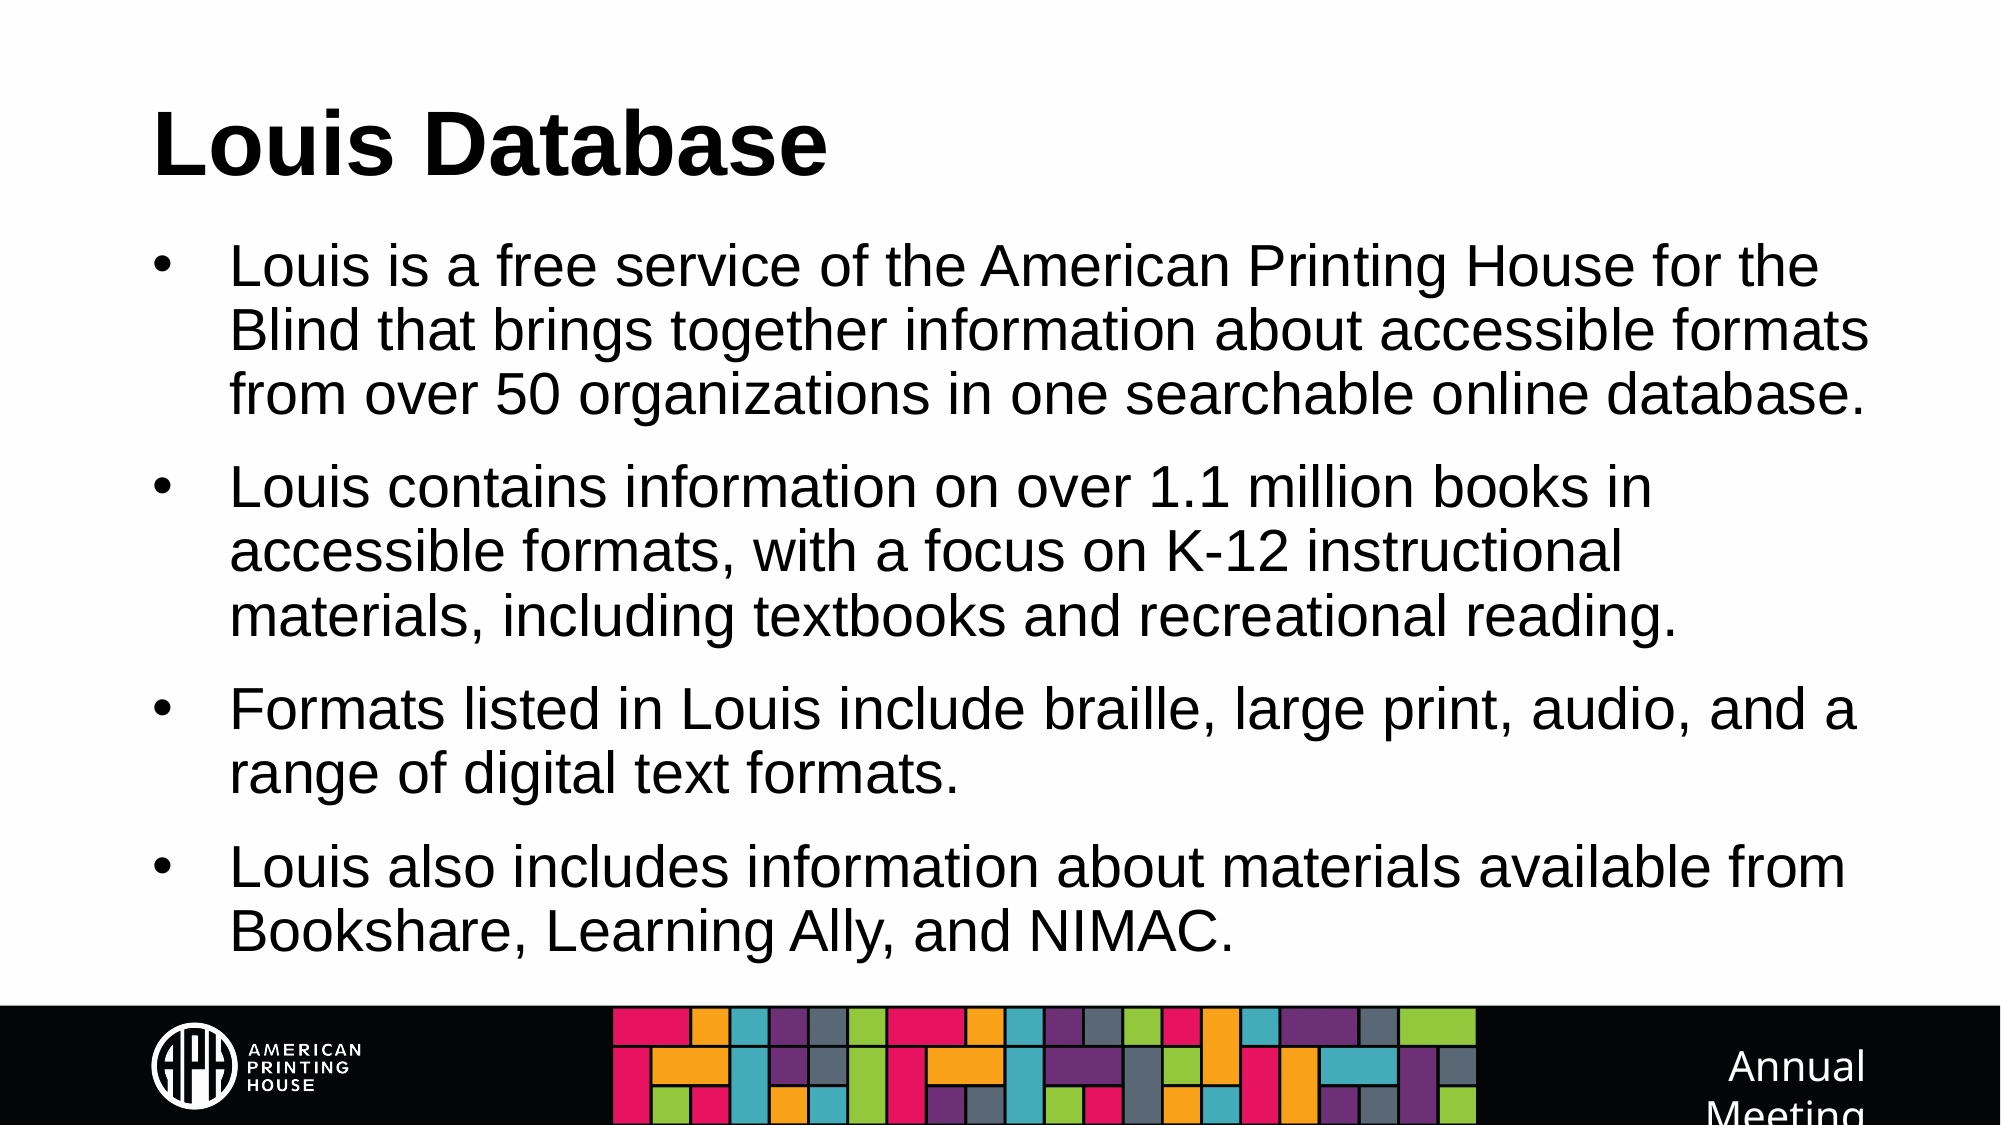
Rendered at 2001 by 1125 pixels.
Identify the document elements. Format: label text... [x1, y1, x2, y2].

picture [1821, 1111, 1833, 1125]
picture [0, 0, 2001, 1125]
picture [1846, 1111, 1858, 1125]
picture [1727, 1107, 1734, 1125]
picture [1771, 1111, 1783, 1118]
title Louis Database [137, 59, 1863, 227]
list Louis is a free service of the American Printing House for the Blind that brings together information about accessible formats from over 50 organizations in one searchable online database. Louis contains information on over 1.1 million books in accessible formats, with a focus on K-12 instructional materials, including textbooks and recreational reading. Formats listed in Louis include braille, large print, audio, and a range of digital text formats. Louis also includes information about materials available from Bookshare, Learning Ally, and NIMAC. [137, 227, 1900, 984]
picture [1748, 1111, 1760, 1118]
picture [1711, 1105, 1719, 1125]
